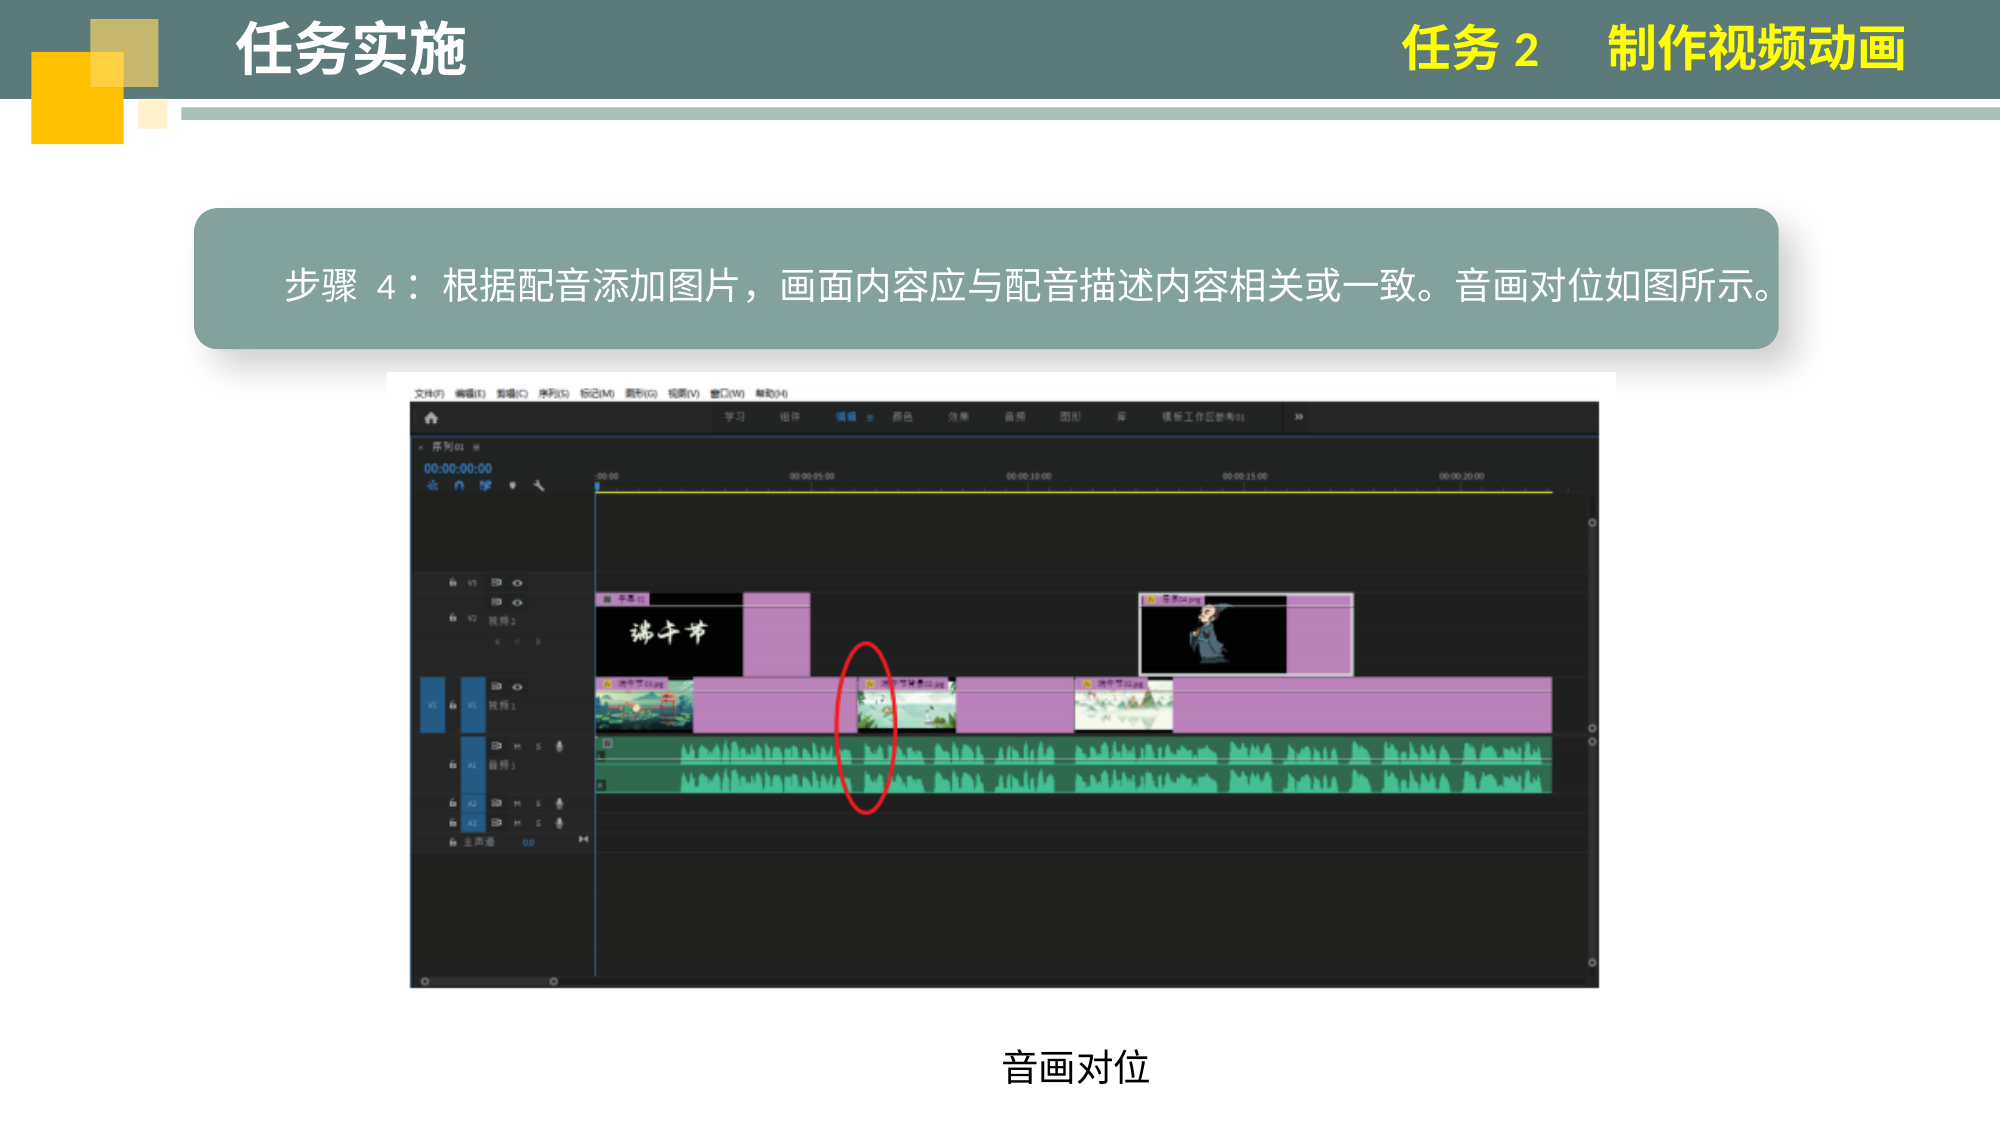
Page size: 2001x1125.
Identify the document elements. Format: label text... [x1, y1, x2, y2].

text_box [194, 314, 1779, 350]
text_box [0, 0, 2000, 145]
text_box 步骤 4：根据配音添加图片，画面内容应与配音描述内容相关或一致。音画对位如图所示。 [194, 231, 1781, 314]
picture [387, 372, 1616, 1000]
text_box 音画对位 [986, 1023, 1180, 1097]
text_box [194, 208, 1779, 231]
